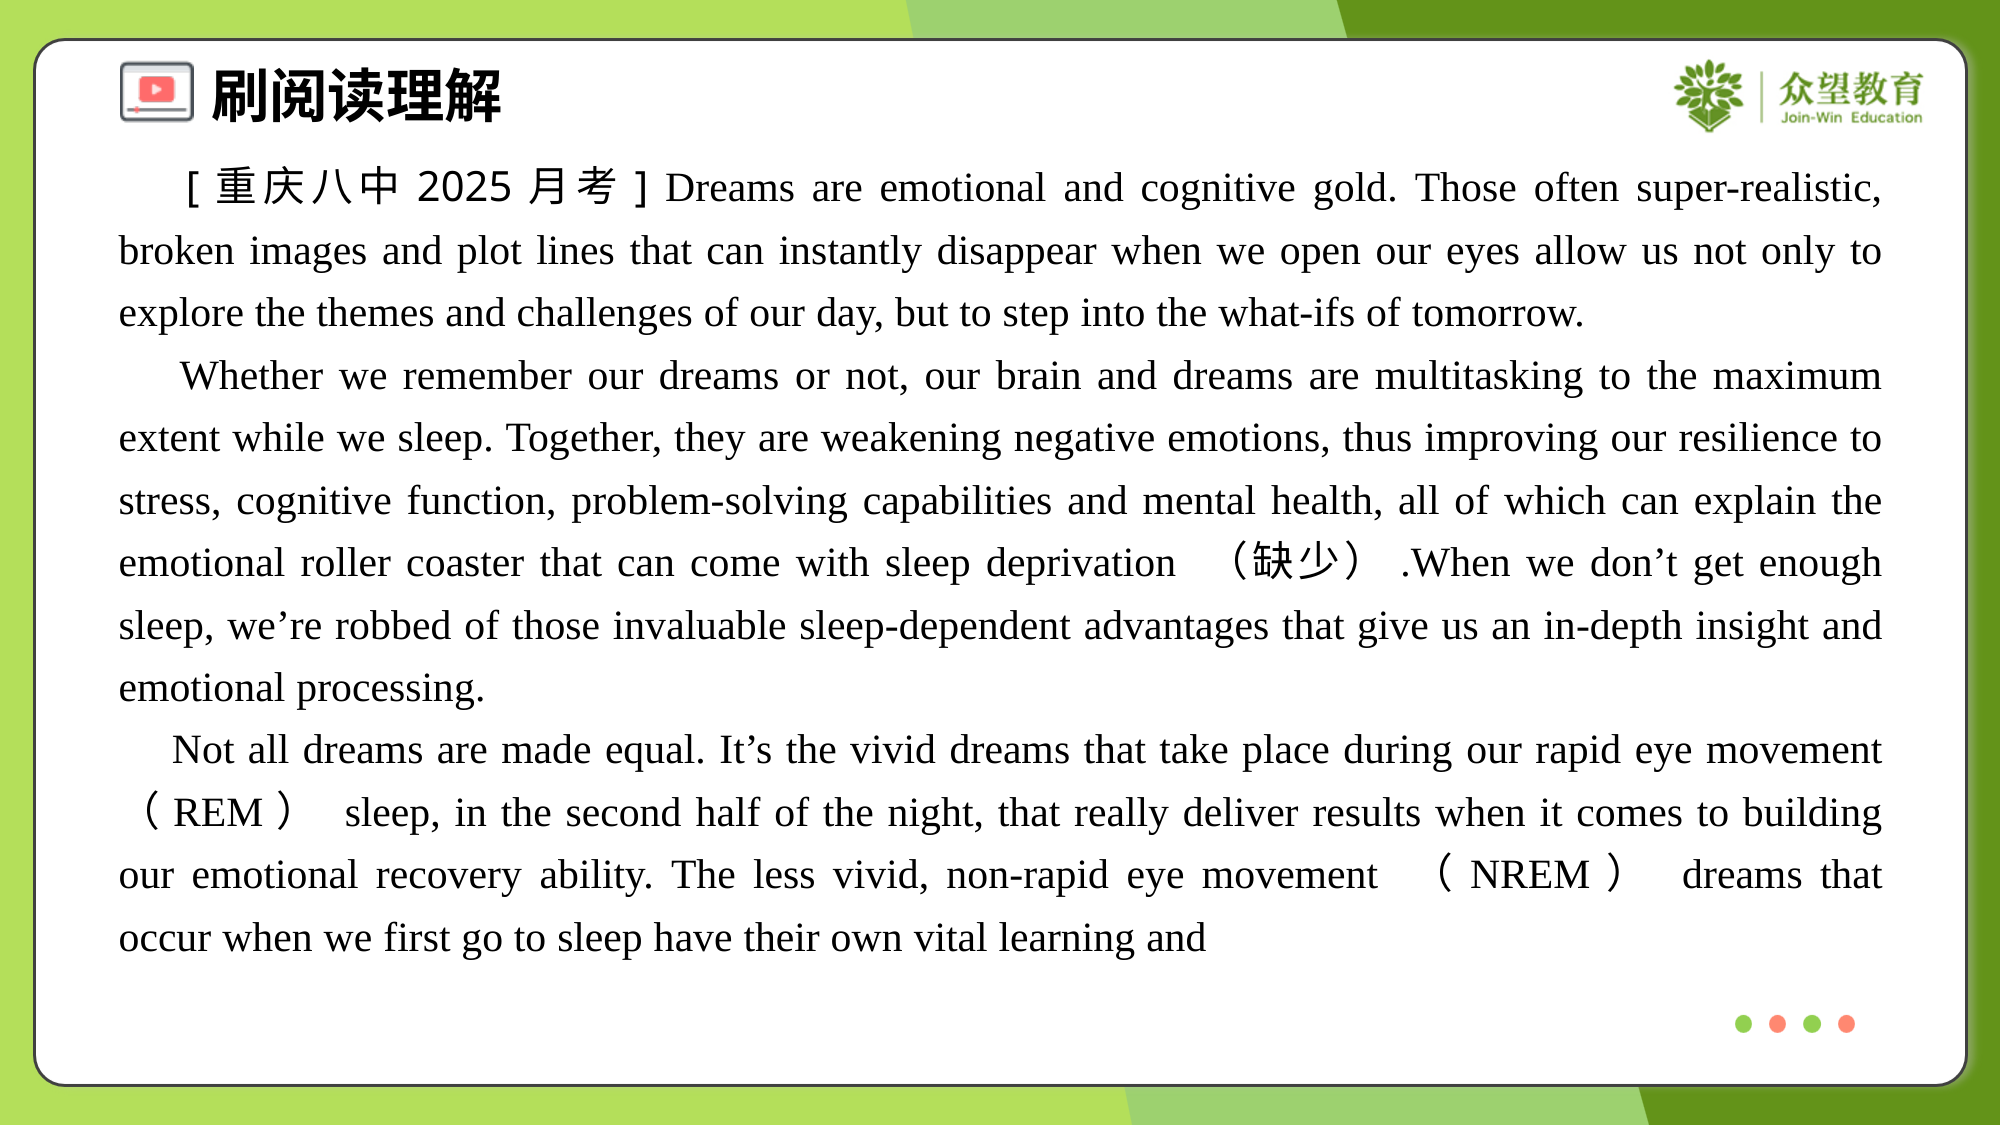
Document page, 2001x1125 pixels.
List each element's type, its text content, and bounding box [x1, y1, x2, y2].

text_box [重庆八中2025月考] Dreams are emotional and cognitive gold. Those often super-realistic, broken images and plot lines that can instantly disappear when we open our eyes allow us not only to explore the themes and challenges of our day, but to step into the what-ifs of tomorrow. Whether we remember our dreams or not, our brain and dreams are multitasking to the maximum extent while we sleep. Together, they are weakening negative emotions, thus improving our resilience to stress, cognitive function, problem-solving capabilities and mental health, all of which can explain the emotional roller coaster that can come with sleep deprivation （缺少）.When we don’t get enough sleep, we’re robbed of those invaluable sleep-dependent advantages that give us an in-depth insight and emotional processing. Not all dreams are made equal. It’s the vivid dreams that take place during our rapid eye movement （REM） sleep, in the second half of the night, that really deliver results when it comes to building our emotional recovery ability. The less vivid, non-rapid eye movement （NREM） dreams that occur when we first go to sleep have their own vital learning and [118, 147, 1883, 955]
picture [0, 0, 2000, 1125]
